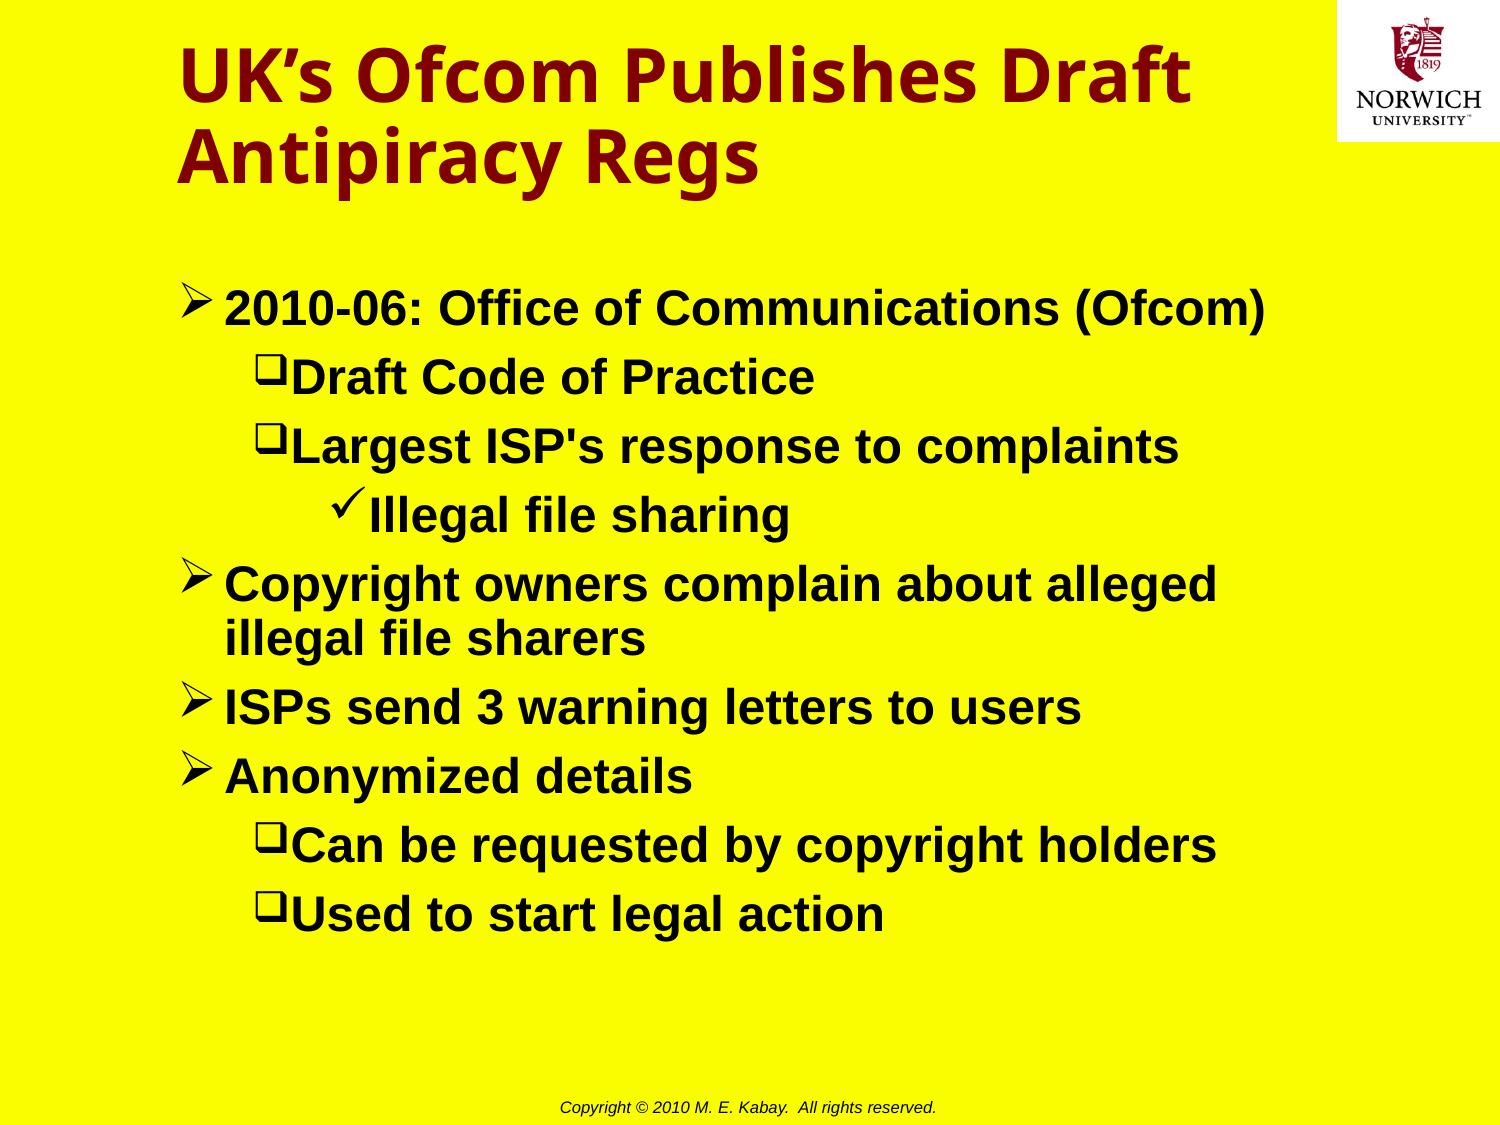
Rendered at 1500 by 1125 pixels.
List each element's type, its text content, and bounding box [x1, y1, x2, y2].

list 2010-06: Office of Communications (Ofcom) Draft Code of Practice Largest ISP's response to complaints Illegal file sharing Copyright owners complain about alleged illegal file sharers ISPs send 3 warning letters to users Anonymized details Can be requested by copyright holders Used to start legal action [161, 274, 1339, 1039]
picture [1337, 0, 1500, 142]
title UK’s Ofcom Publishes Draft Antipiracy Regs [161, 24, 1339, 213]
